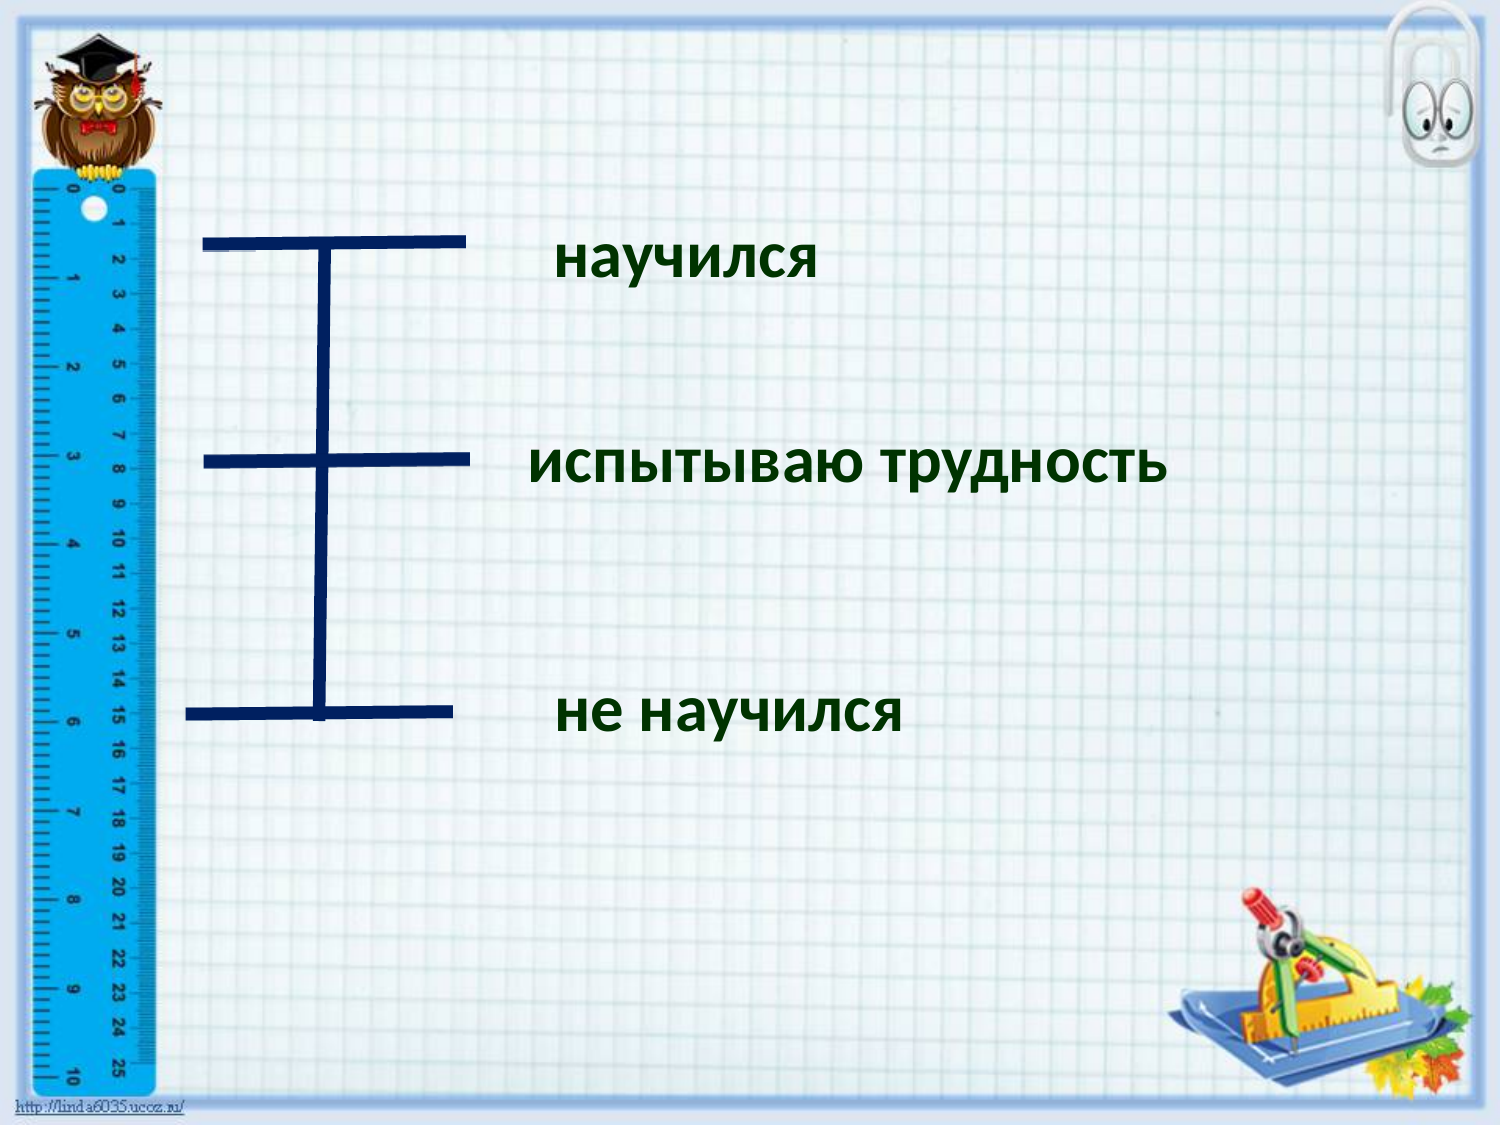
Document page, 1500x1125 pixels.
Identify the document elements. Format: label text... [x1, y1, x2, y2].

text_box научился [538, 203, 835, 299]
picture [0, 0, 1500, 1125]
text_box испытываю трудность [512, 408, 1263, 504]
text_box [318, 242, 325, 450]
text_box [210, 93, 1365, 284]
text_box не научился [539, 657, 936, 752]
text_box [318, 476, 325, 722]
